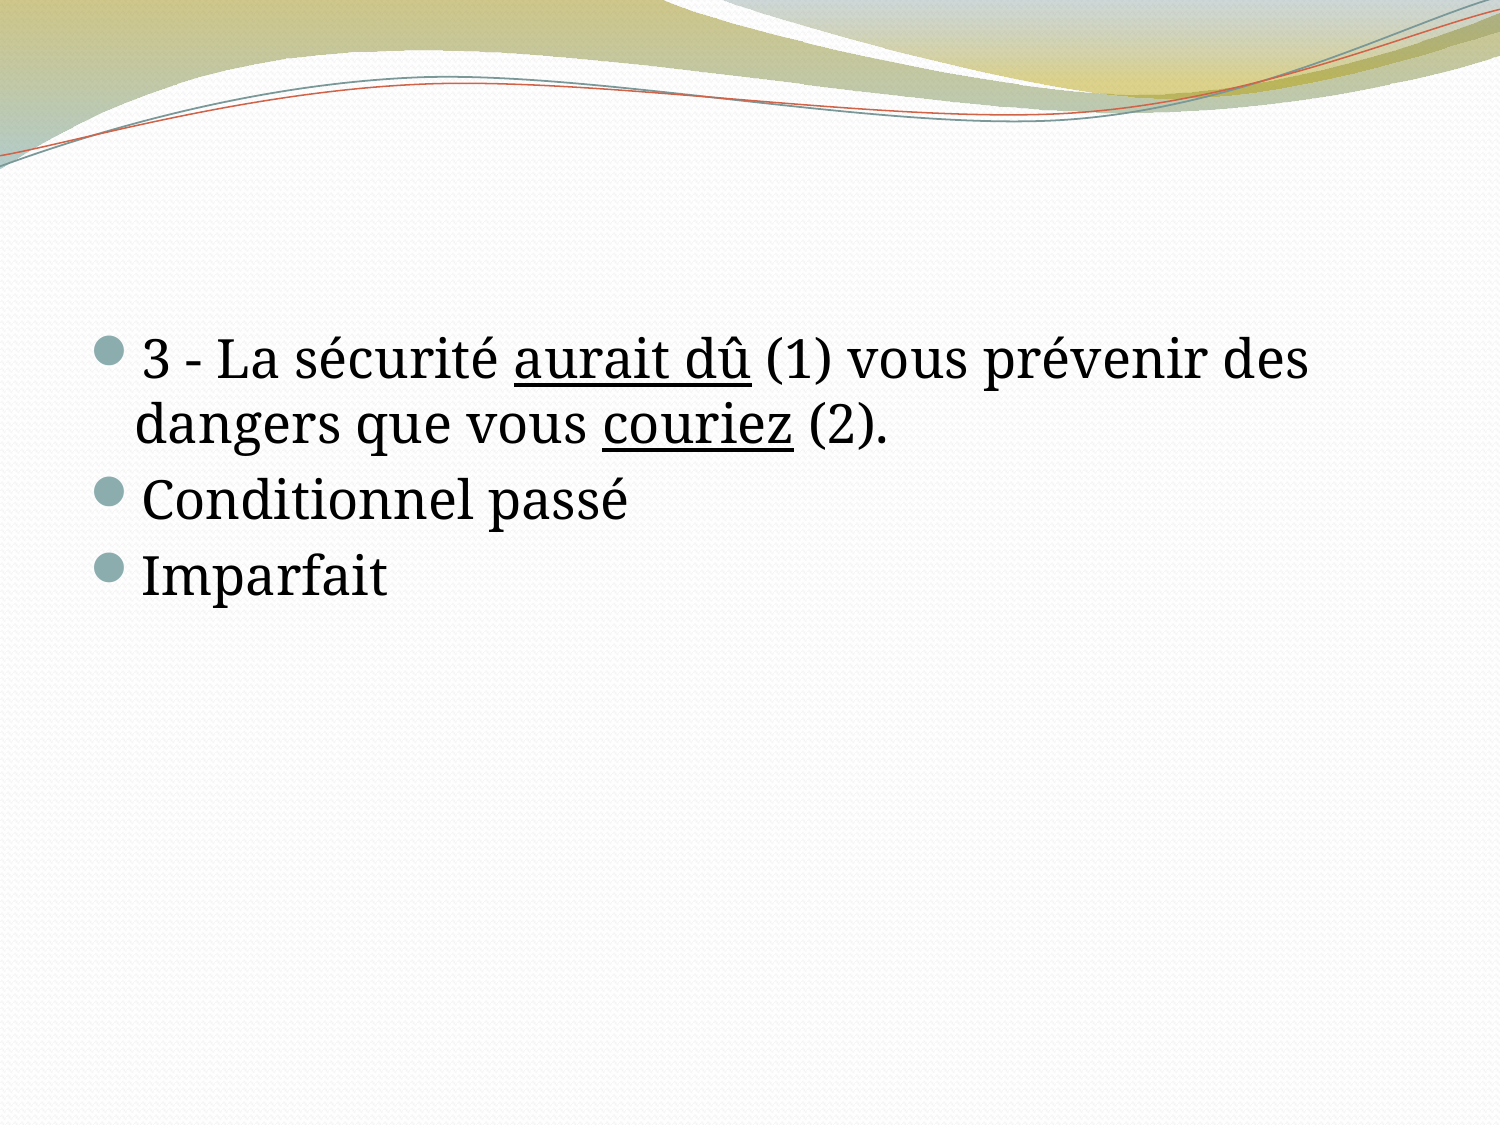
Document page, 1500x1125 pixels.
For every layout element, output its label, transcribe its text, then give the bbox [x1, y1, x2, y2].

list 3 - La sécurité aurait dû (1) vous prévenir des dangers que vous couriez (2). Conditionnel passé Imparfait [75, 317, 1425, 1038]
